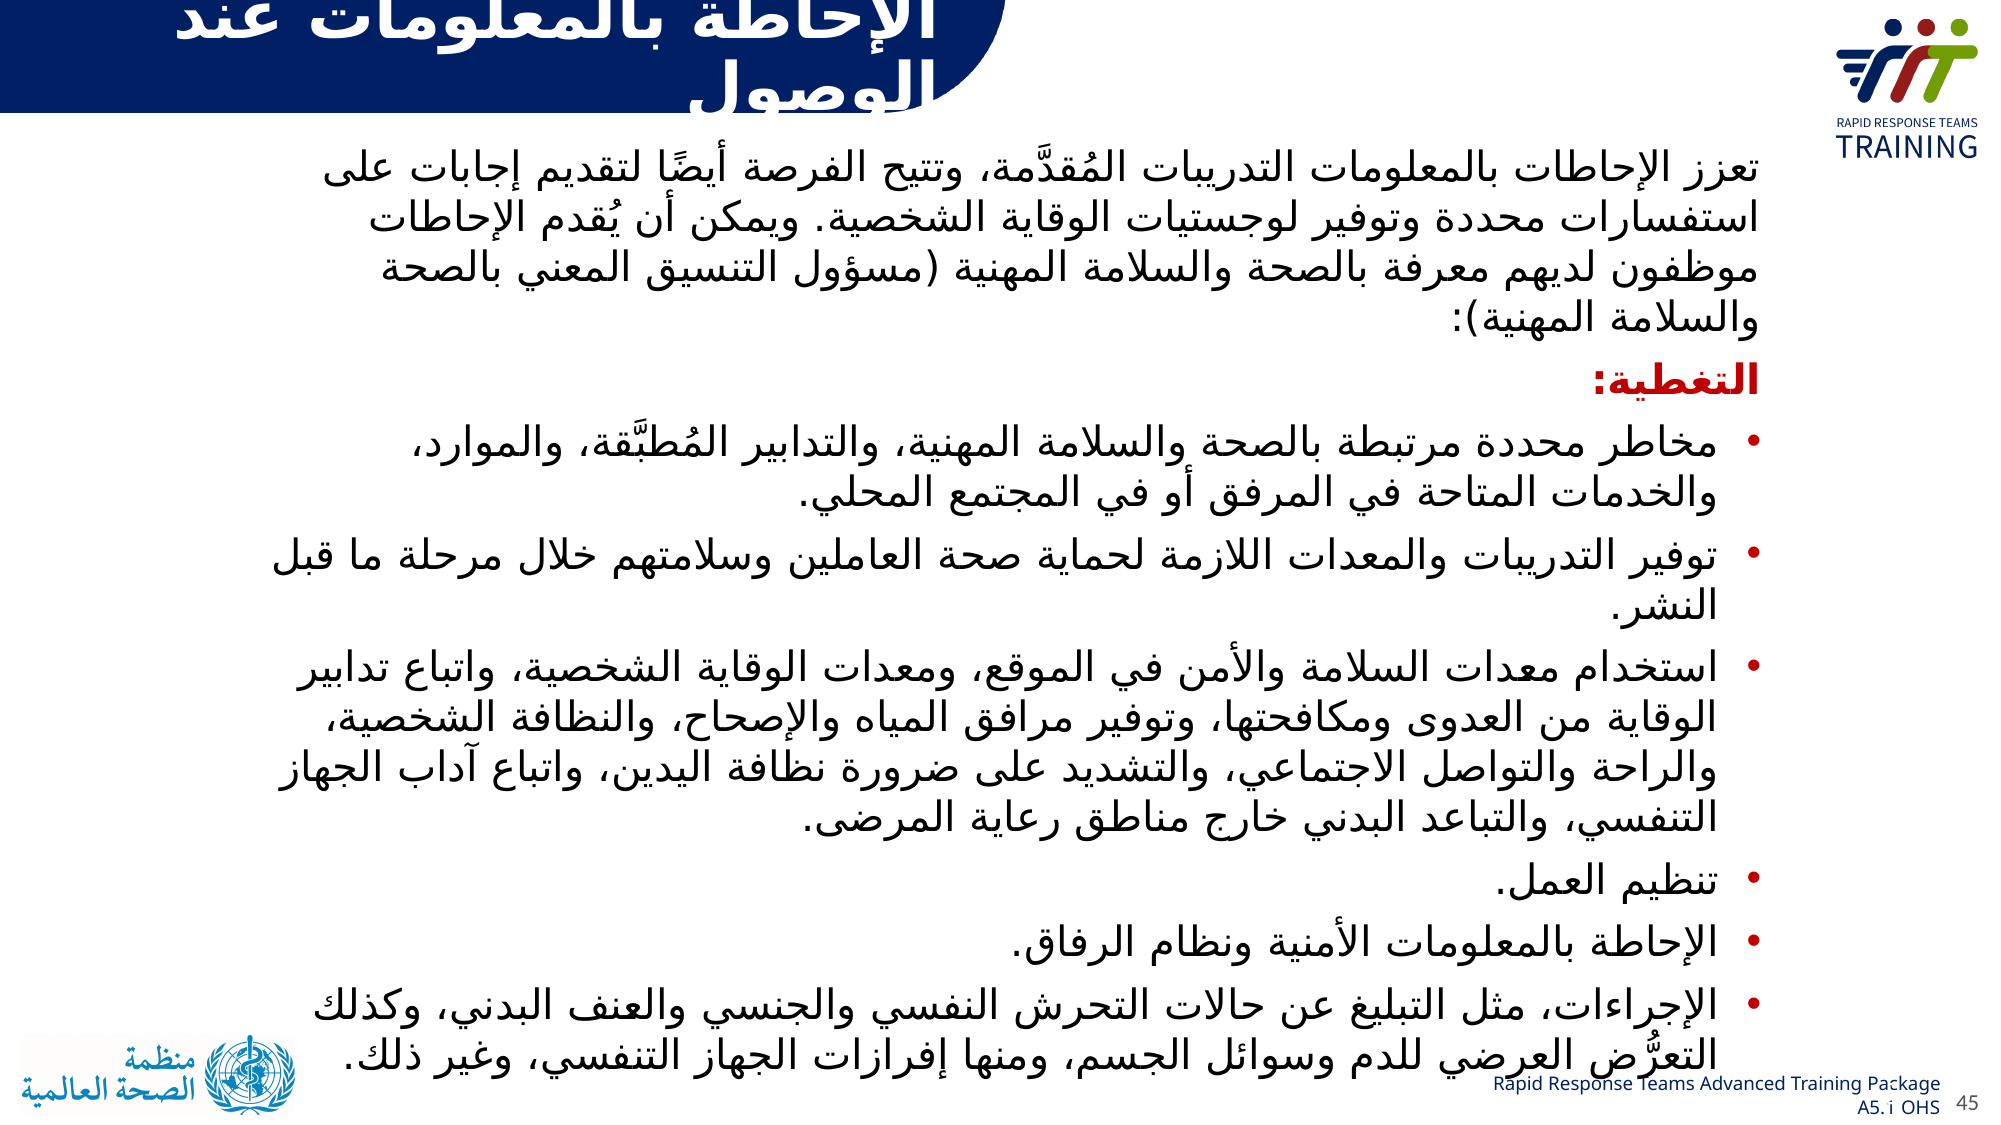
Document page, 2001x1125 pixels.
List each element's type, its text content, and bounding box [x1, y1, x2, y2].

picture [0, 0, 1006, 113]
list تعزز الإحاطات بالمعلومات التدريبات المُقدَّمة، وتتيح الفرصة أيضًا لتقديم إجابات على استفسارات محددة وتوفير لوجستيات الوقاية الشخصية. ويمكن أن يُقدم الإحاطات موظفون لديهم معرفة بالصحة والسلامة المهنية (مسؤول التنسيق المعني بالصحة والسلامة المهنية): التغطية: مخاطر محددة مرتبطة بالصحة والسلامة المهنية، والتدابير المُطبَّقة، والموارد، والخدمات المتاحة في المرفق أو في المجتمع المحلي. توفير التدريبات والمعدات اللازمة لحماية صحة العاملين وسلامتهم خلال مرحلة ما قبل النشر. استخدام معدات السلامة والأمن في الموقع، ومعدات الوقاية الشخصية، واتباع تدابير الوقاية من العدوى ومكافحتها، وتوفير مرافق المياه والإصحاح، والنظافة الشخصية، والراحة والتواصل الاجتماعي، والتشديد على ضرورة نظافة اليدين، واتباع آداب الجهاز التنفسي، والتباعد البدني خارج مناطق رعاية المرضى. تنظيم العمل. الإحاطة بالمعلومات الأمنية ونظام الرفاق. الإجراءات، مثل التبليغ عن حالات التحرش النفسي والجنسي والعنف البدني، وكذلك التعرُّض العرضي للدم وسوائل الجسم، ومنها إفرازات الجهاز التنفسي، وغير ذلك. [256, 131, 1770, 1022]
title الإحاطة بالمعلومات عند الوصول [0, 0, 948, 107]
picture [252, 1050, 258, 1059]
slide_number 45 [1882, 1037, 1930, 1092]
picture [1835, 19, 1978, 167]
picture [22, 1035, 295, 1115]
